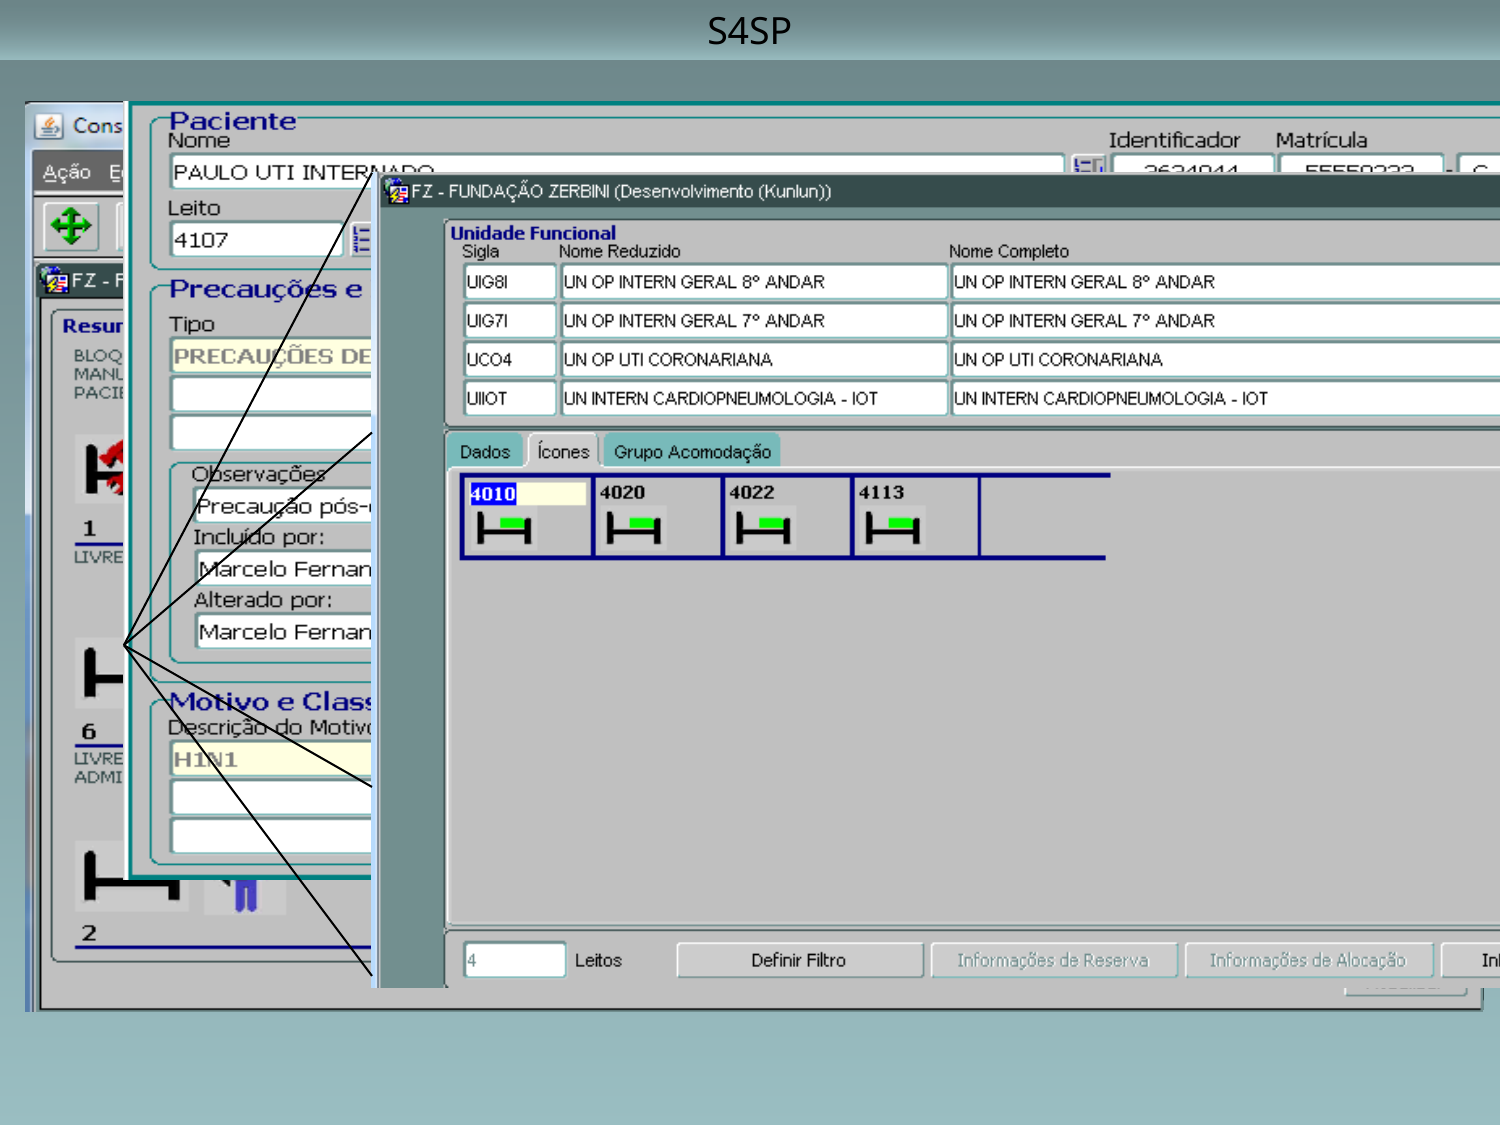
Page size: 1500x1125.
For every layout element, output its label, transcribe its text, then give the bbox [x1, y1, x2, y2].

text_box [123, 644, 373, 788]
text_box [123, 172, 373, 431]
picture [24, 101, 1500, 1012]
text_box S4SP [0, 0, 1500, 60]
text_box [123, 794, 373, 977]
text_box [123, 432, 373, 643]
